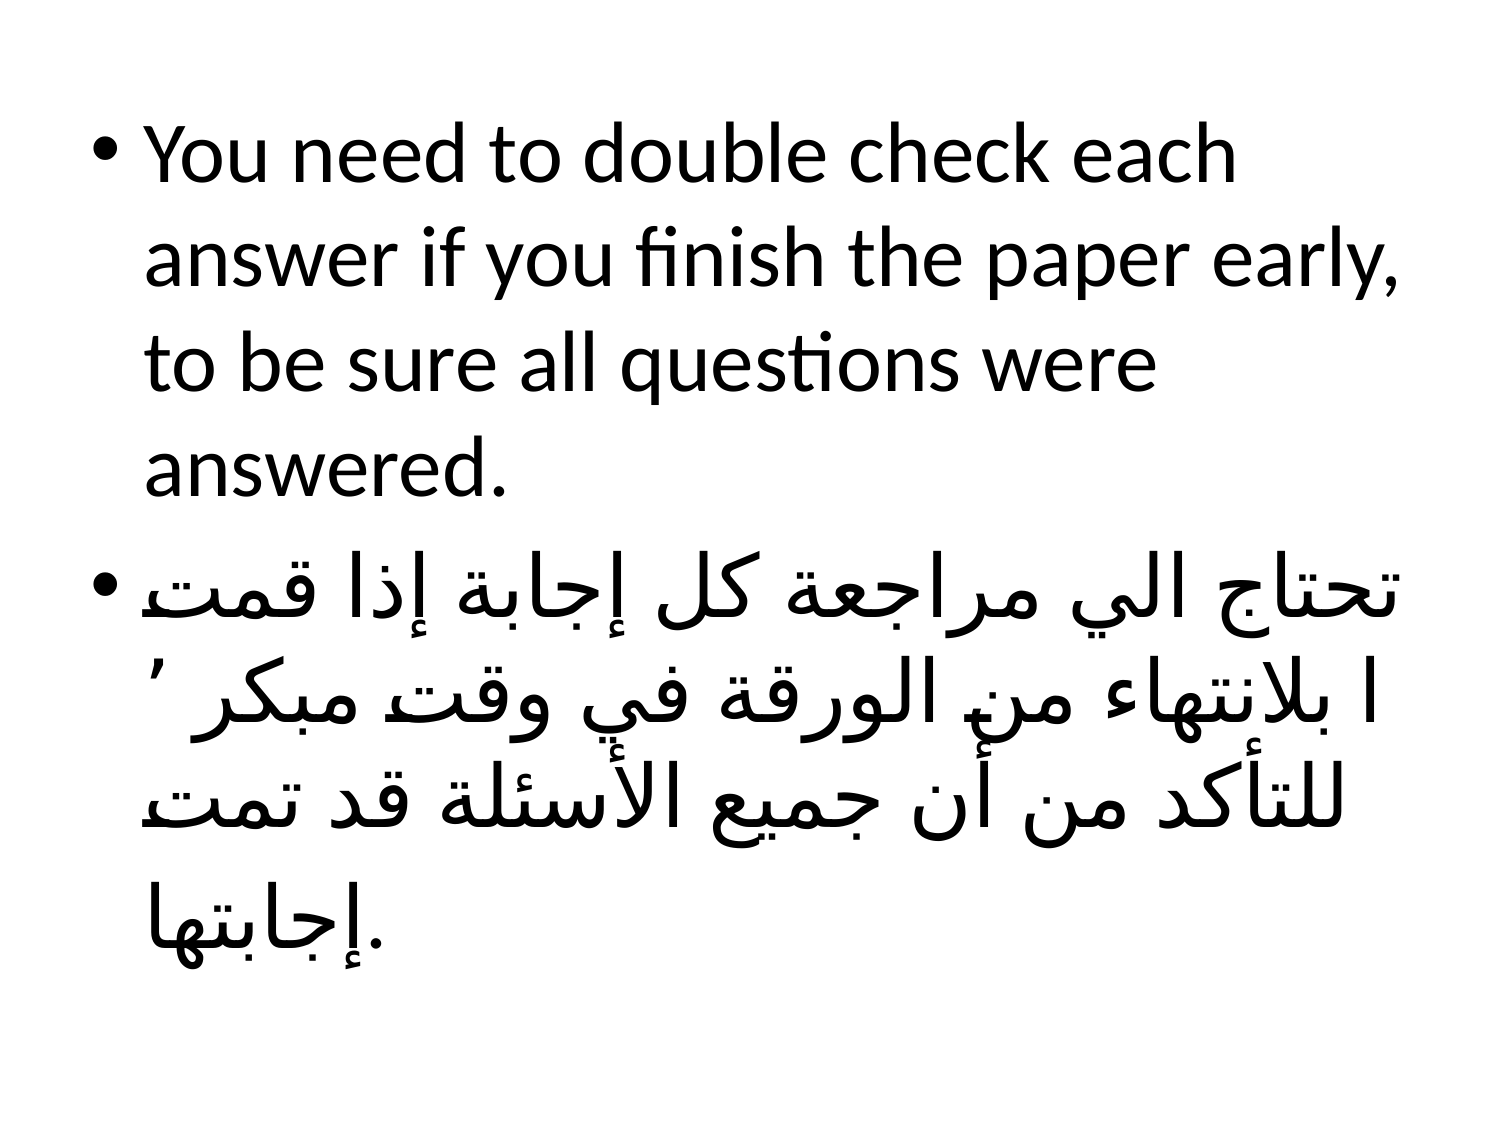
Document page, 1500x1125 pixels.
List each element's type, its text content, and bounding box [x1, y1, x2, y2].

list You need to double check each answer if you finish the paper early, to be sure all questions were answered. تحتاج الي مراجعة كل إجابة إذا قمت ا بلانتهاء من الورقة في وقت مبكر ٬ للتأكد من أن جميع الأسئلة قد تمت إجابتها. [75, 87, 1425, 1005]
